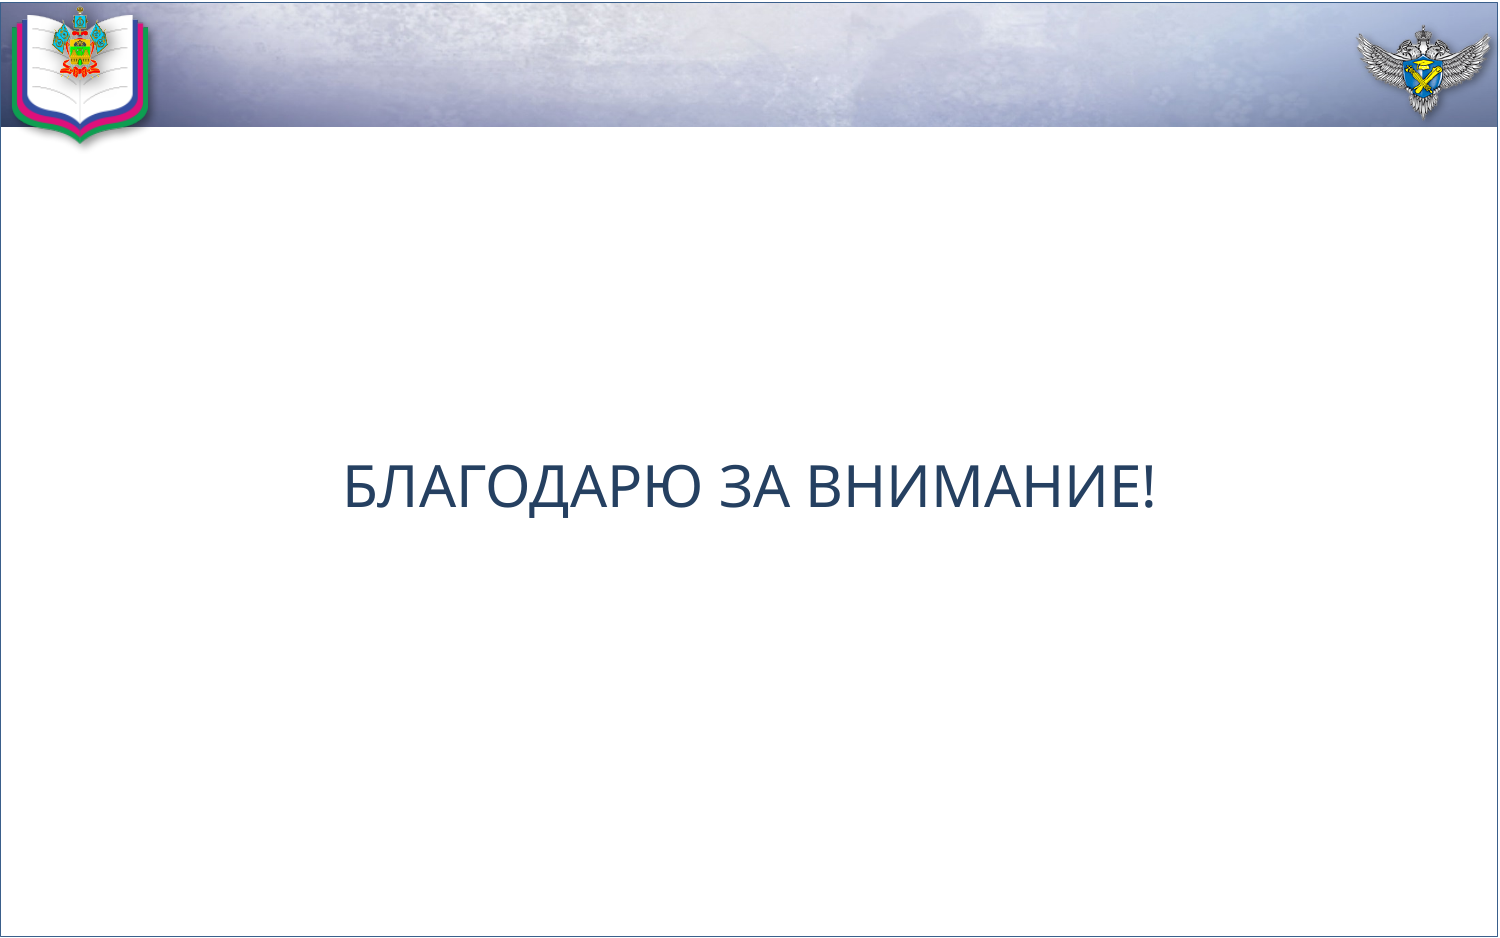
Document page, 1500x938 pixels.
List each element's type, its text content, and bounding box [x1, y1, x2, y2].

text_box БЛАГОДАРЮ ЗА ВНИМАНИЕ! [330, 443, 1170, 526]
picture [1, 3, 1497, 144]
